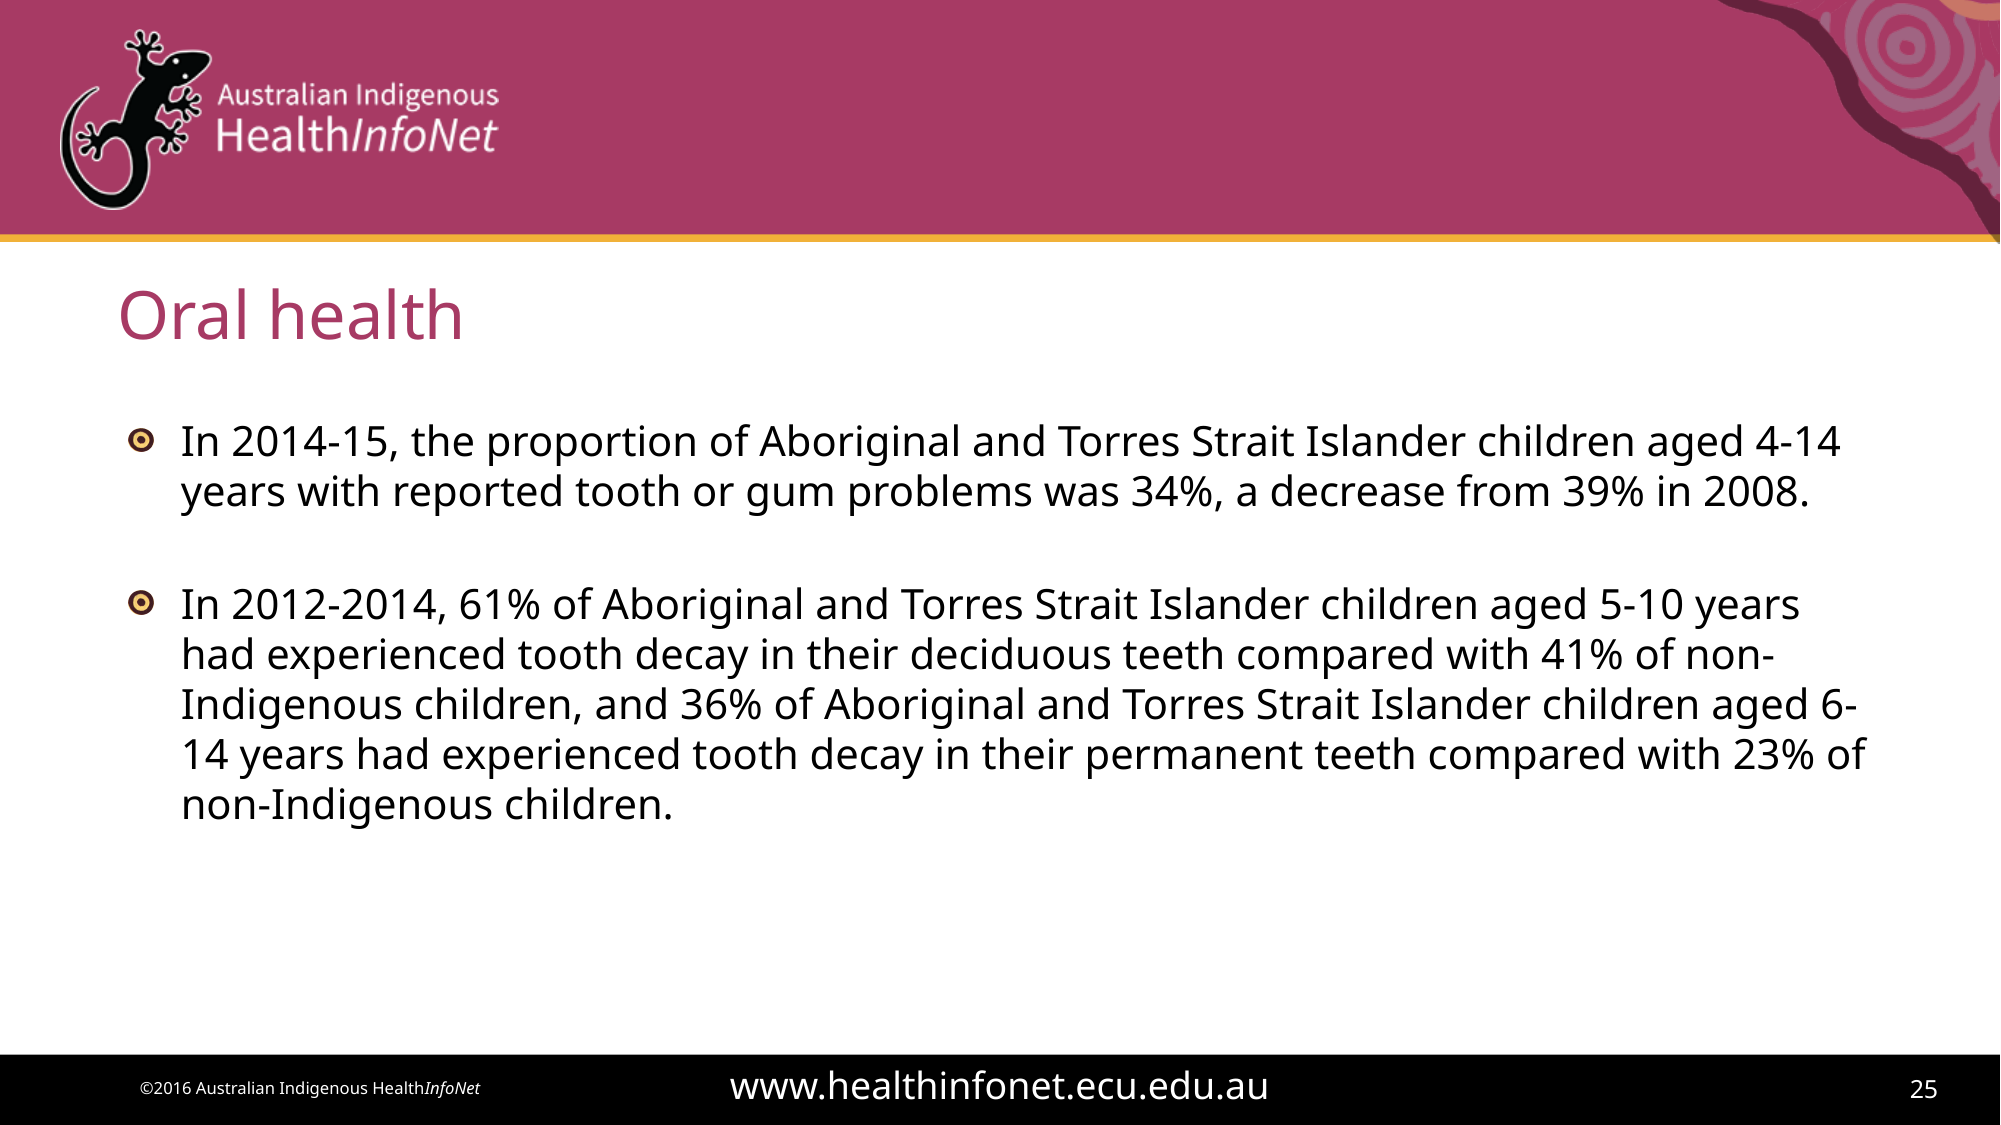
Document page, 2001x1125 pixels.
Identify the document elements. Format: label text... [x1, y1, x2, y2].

title Oral health [102, 249, 1900, 375]
picture [1673, 0, 2000, 279]
picture [60, 29, 499, 210]
list In 2014-15, the proportion of Aboriginal and Torres Strait Islander children aged 4-14 years with reported tooth or gum problems was 34%, a decrease from 39% in 2008. In 2012-2014, 61% of Aboriginal and Torres Strait Islander children aged 5-10 years had experienced tooth decay in their deciduous teeth compared with 41% of non-Indigenous children, and 36% of Aboriginal and Torres Strait Islander children aged 6-14 years had experienced tooth decay in their permanent teeth compared with 23% of non-Indigenous children. [99, 399, 1901, 1051]
picture [128, 428, 154, 452]
picture [128, 590, 154, 615]
